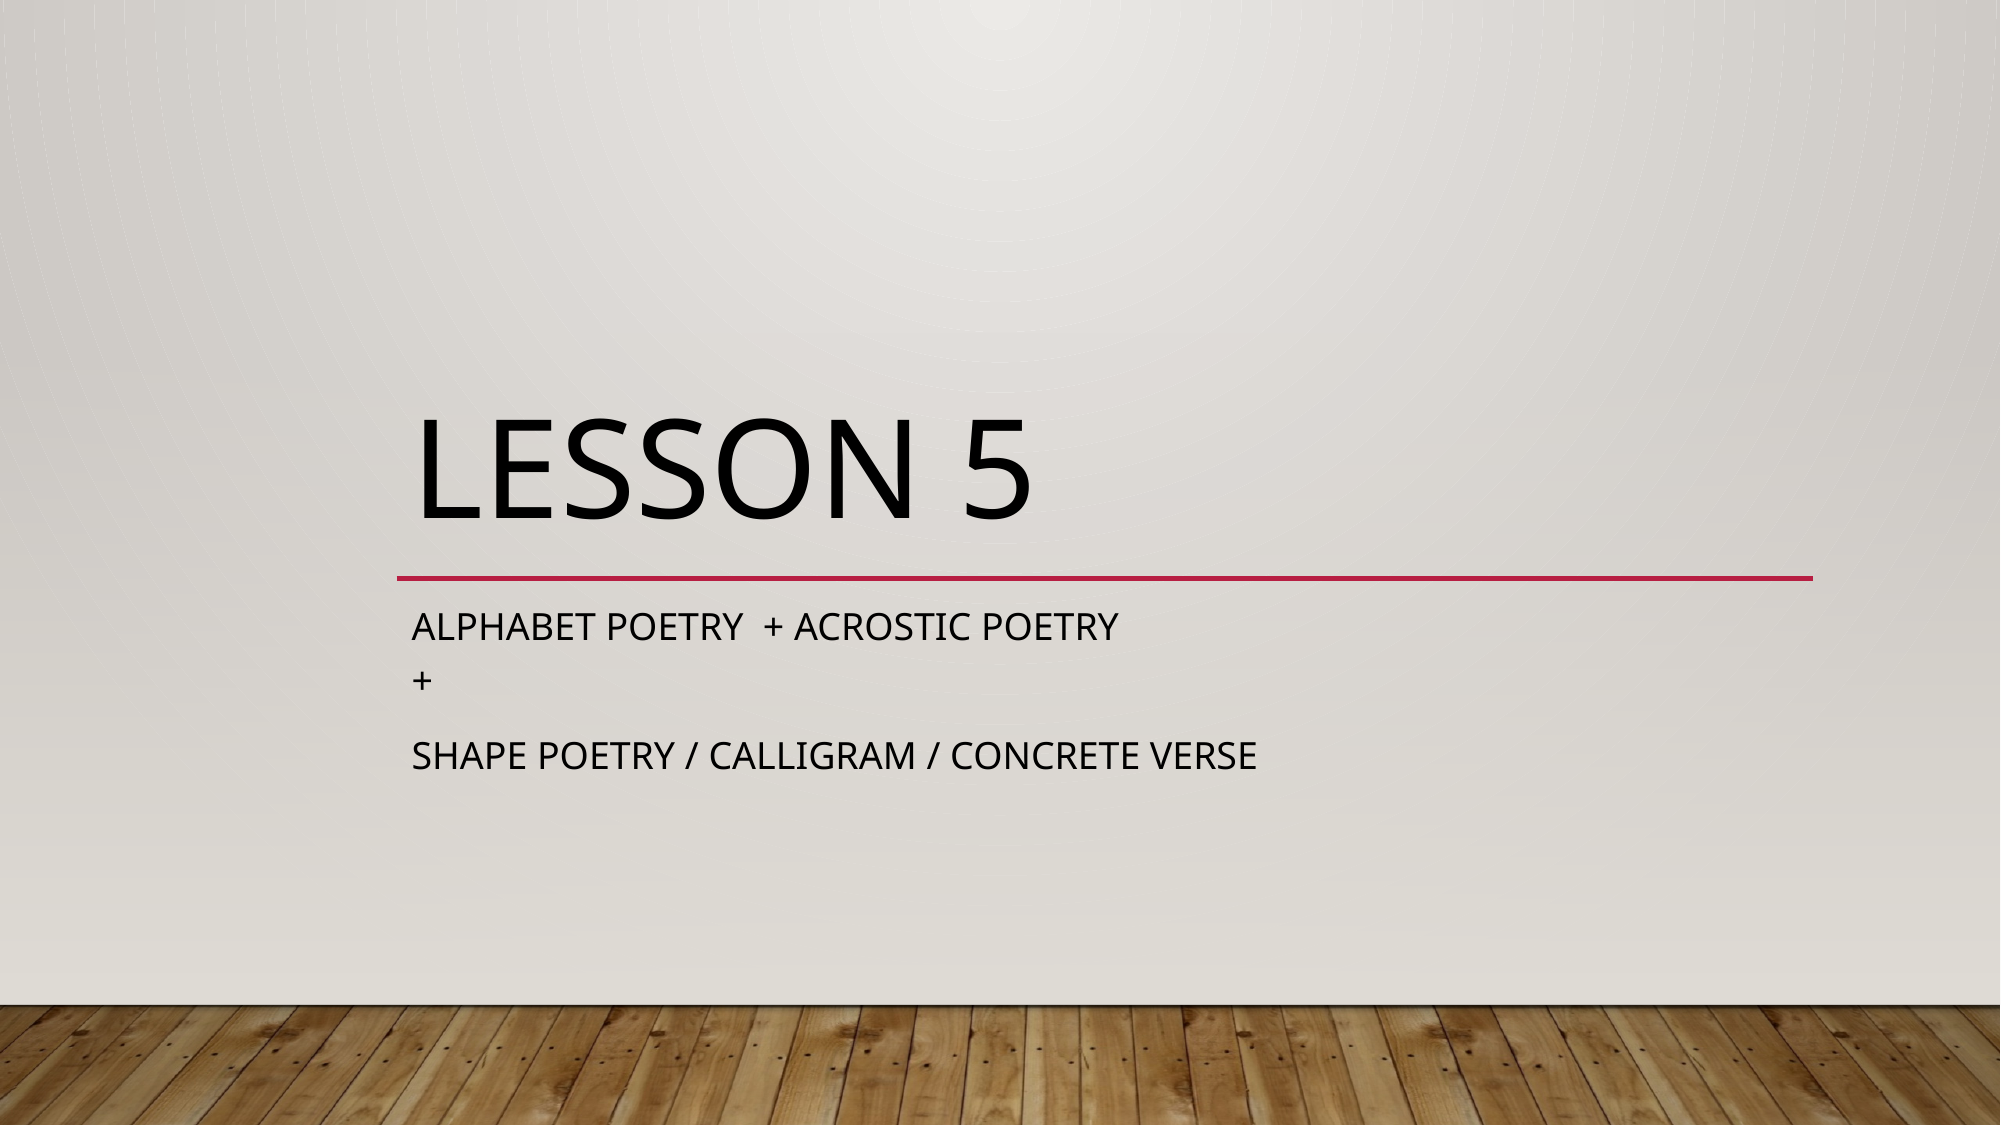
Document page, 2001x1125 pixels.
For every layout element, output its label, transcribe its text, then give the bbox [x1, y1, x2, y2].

title Lesson 5 [396, 131, 1814, 549]
subtitle Alphabet poetry + acrostic poetry + Shape poetry / calliGRAM / CONCRETE VERSE [396, 579, 1814, 795]
picture [0, 1005, 2000, 1125]
